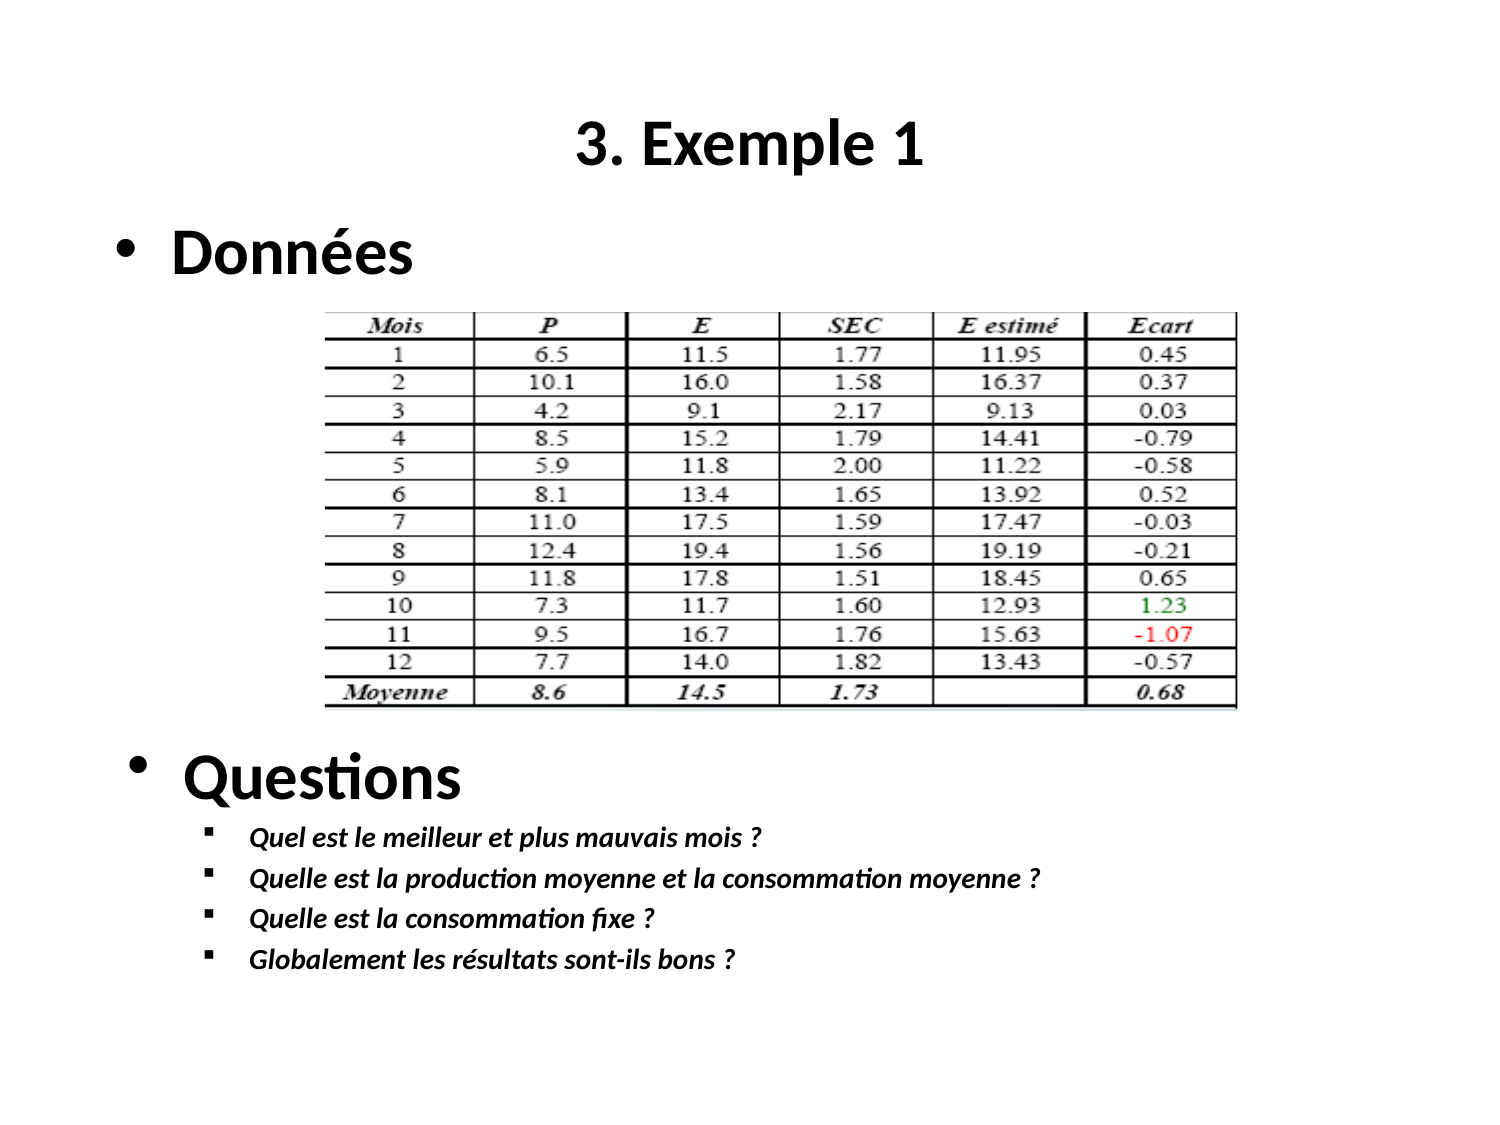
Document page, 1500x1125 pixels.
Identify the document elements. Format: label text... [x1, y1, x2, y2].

list Données [99, 200, 1375, 313]
text_box Questions Quel est le meilleur et plus mauvais mois ? Quelle est la production moyenne et la consommation moyenne ? Quelle est la consommation fixe ? Globalement les résultats sont-ils bons ? [112, 725, 1388, 838]
picture [324, 312, 1238, 711]
title 3. Exemple 1 [75, 45, 1425, 233]
